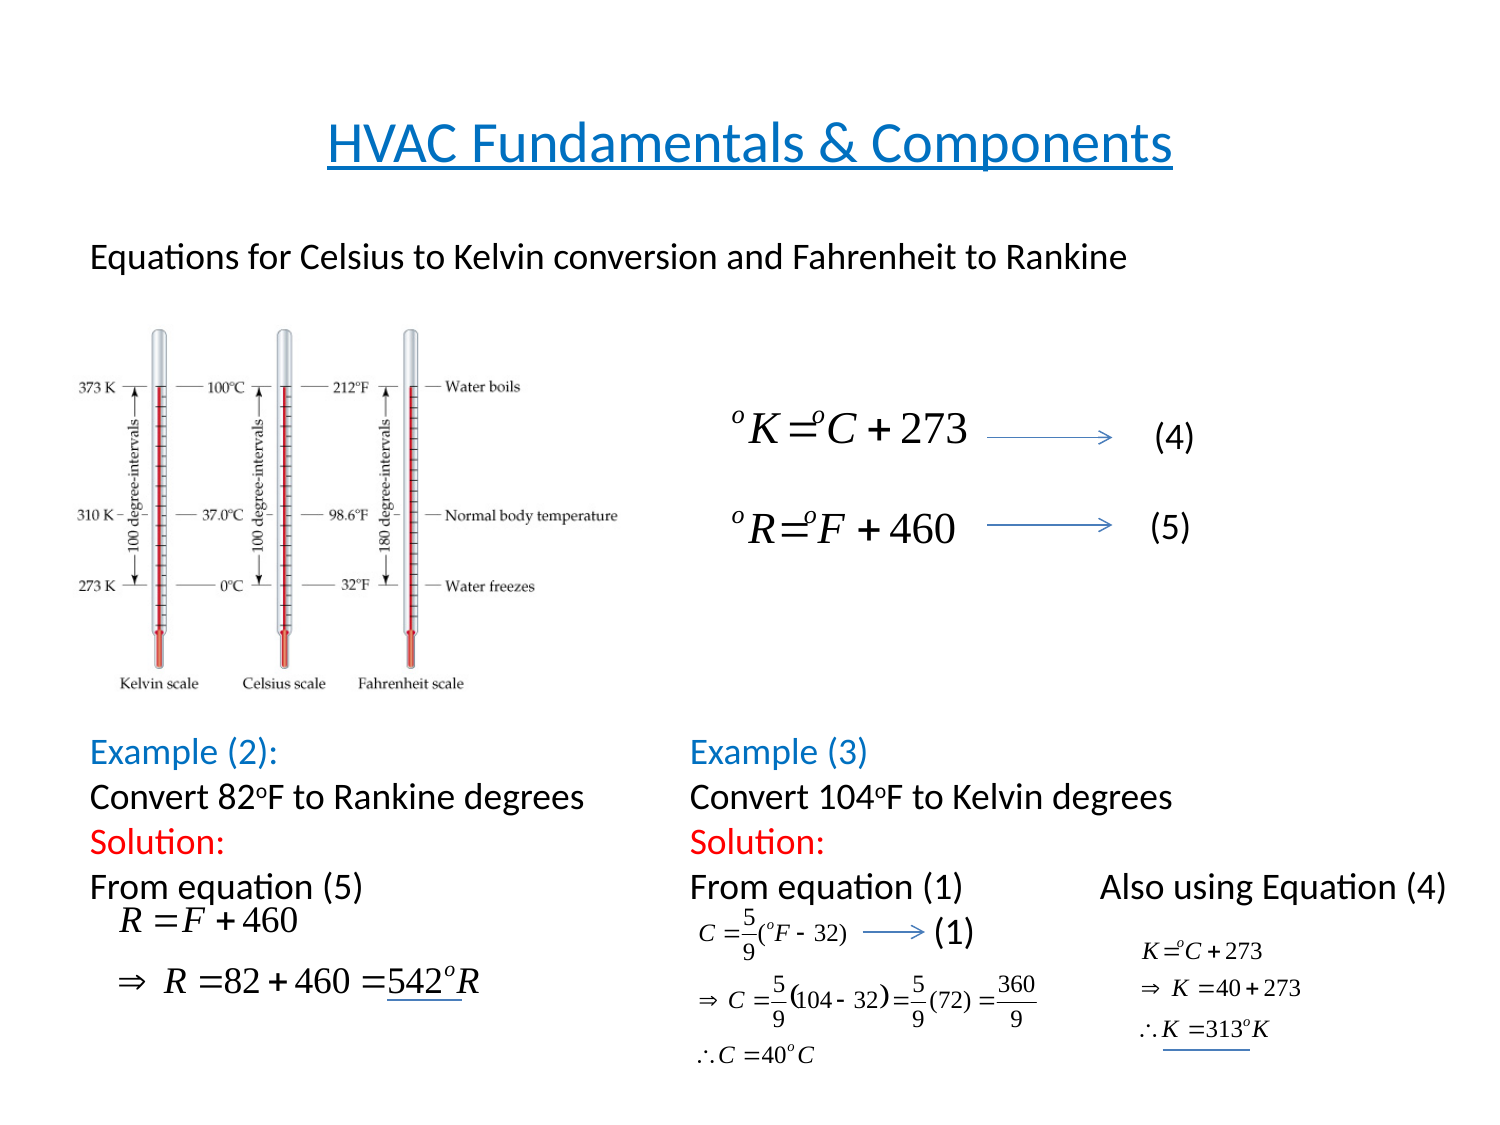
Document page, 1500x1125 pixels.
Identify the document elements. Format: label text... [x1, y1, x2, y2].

picture [72, 324, 623, 701]
title HVAC Fundamentals & Components [75, 45, 1425, 224]
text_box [694, 899, 1042, 1069]
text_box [1137, 931, 1305, 1043]
text_box Equations for Celsius to Kelvin conversion and Fahrenheit to Rankine (4) (5) Example (2): Example (3) Convert 82oF to Rankine degrees Convert 104oF to Kelvin degrees Solution: Solution: From equation (5) From equation (1) Also using Equation (4) (1) [75, 224, 1475, 1095]
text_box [724, 394, 976, 456]
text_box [112, 899, 488, 1001]
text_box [724, 495, 963, 555]
